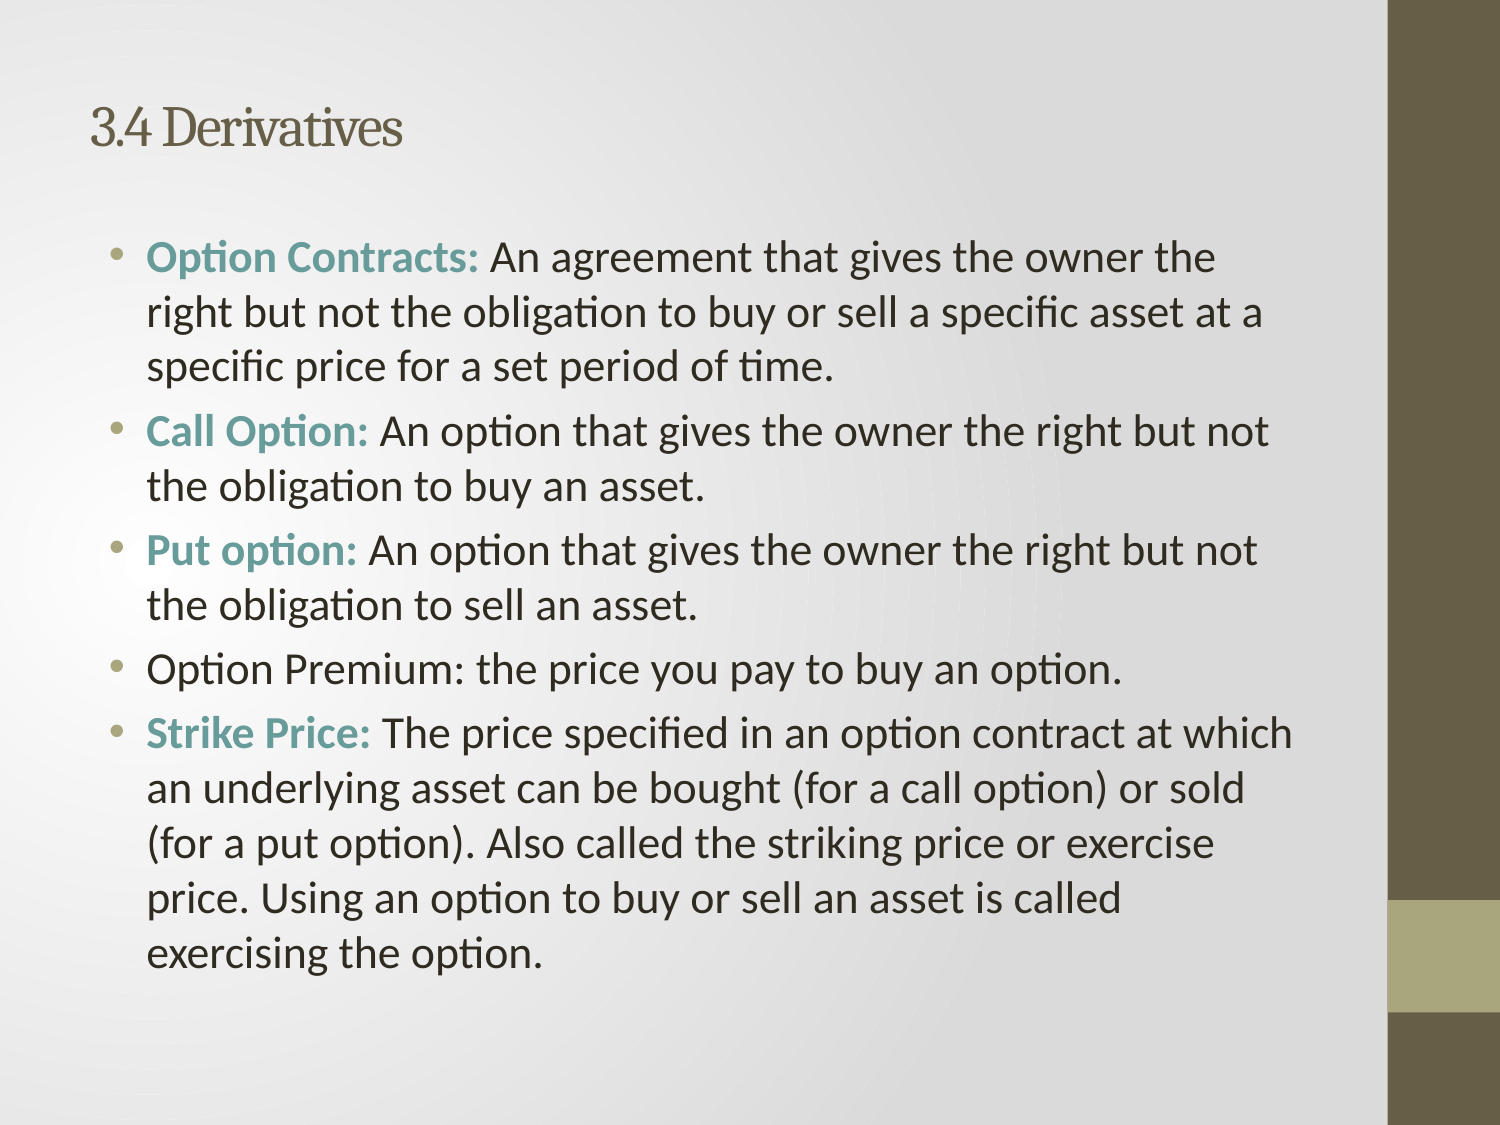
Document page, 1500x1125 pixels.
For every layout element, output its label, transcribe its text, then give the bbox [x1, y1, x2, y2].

list Option Contracts: An agreement that gives the owner the right but not the obligation to buy or sell a specific asset at a specific price for a set period of time. Call Option: An option that gives the owner the right but not the obligation to buy an asset. Put option: An option that gives the owner the right but not the obligation to sell an asset. Option Premium: the price you pay to buy an option. Strike Price: The price specified in an option contract at which an underlying asset can be bought (for a call option) or sold (for a put option). Also called the striking price or exercise price. Using an option to buy or sell an asset is called exercising the option. [75, 218, 1325, 1050]
title 3.4 Derivatives [75, 45, 1325, 203]
